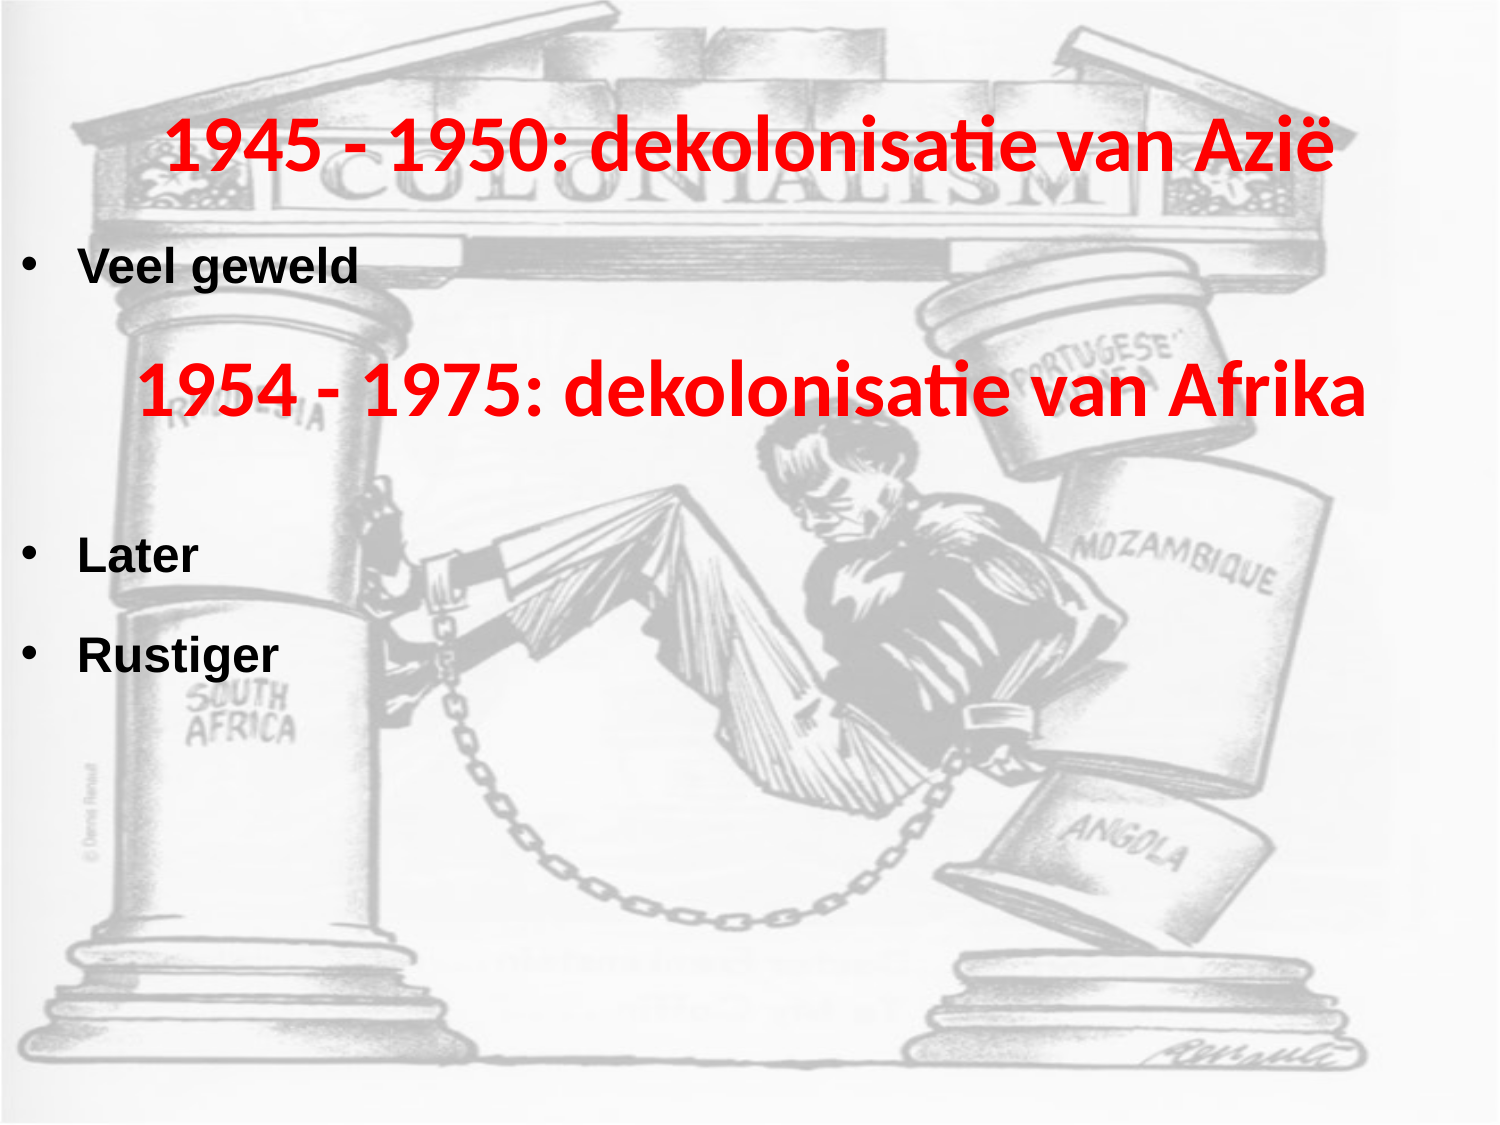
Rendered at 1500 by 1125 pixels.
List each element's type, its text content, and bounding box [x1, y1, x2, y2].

text_box Later Rustiger [5, 484, 1500, 661]
text_box 1954 - 1975: dekolonisatie van Afrika [77, 290, 1428, 478]
title 1945 - 1950: dekolonisatie van Azië [75, 45, 1425, 196]
text_box Veel geweld [5, 196, 1500, 373]
